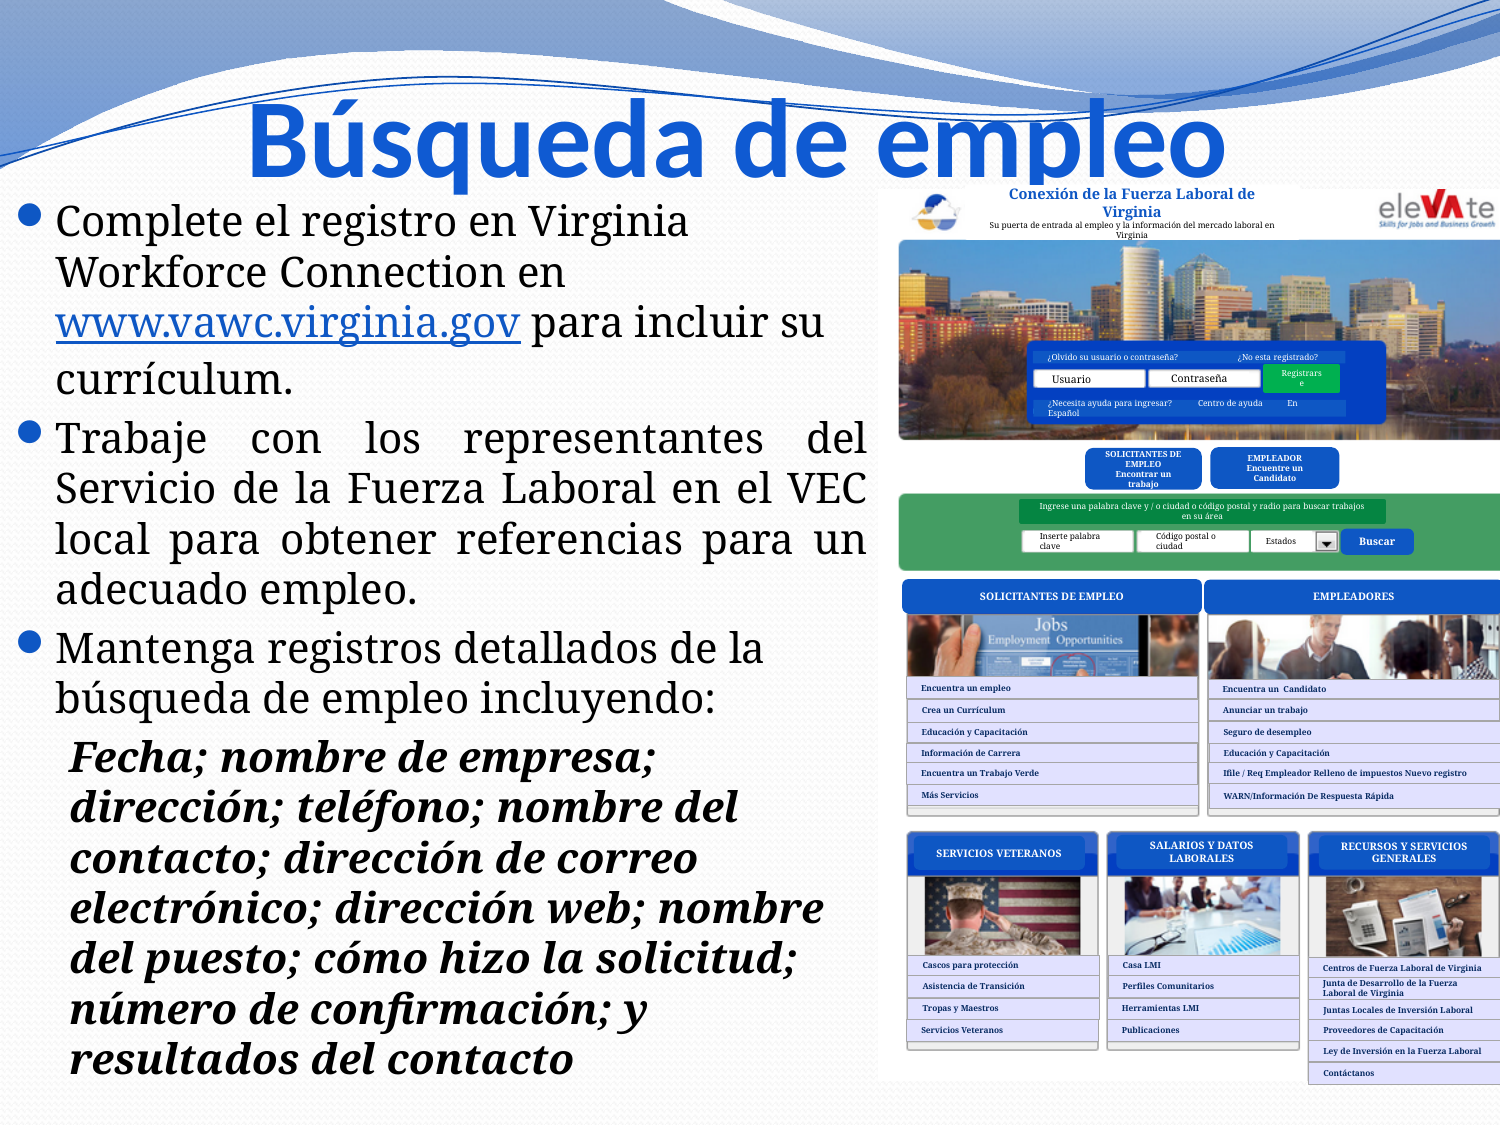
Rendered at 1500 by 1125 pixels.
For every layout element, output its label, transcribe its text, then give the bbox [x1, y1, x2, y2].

list Complete el registro en Virginia Workforce Connection en www.vawc.virginia.gov para incluir su currículum. Trabaje con los representantes del Servicio de la Fuerza Laboral en el VEC local para obtener referencias para un adecuado empleo. Mantenga registros detallados de la búsqueda de empleo incluyendo: Fecha; nombre de empresa; dirección; teléfono; nombre del contacto; dirección de correo electrónico; dirección web; nombre del puesto; cómo hizo la solicitud; número de confirmación; y resultados del contacto [0, 187, 883, 1100]
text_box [878, 187, 1500, 1081]
title Búsqueda de empleo [75, 50, 1425, 187]
